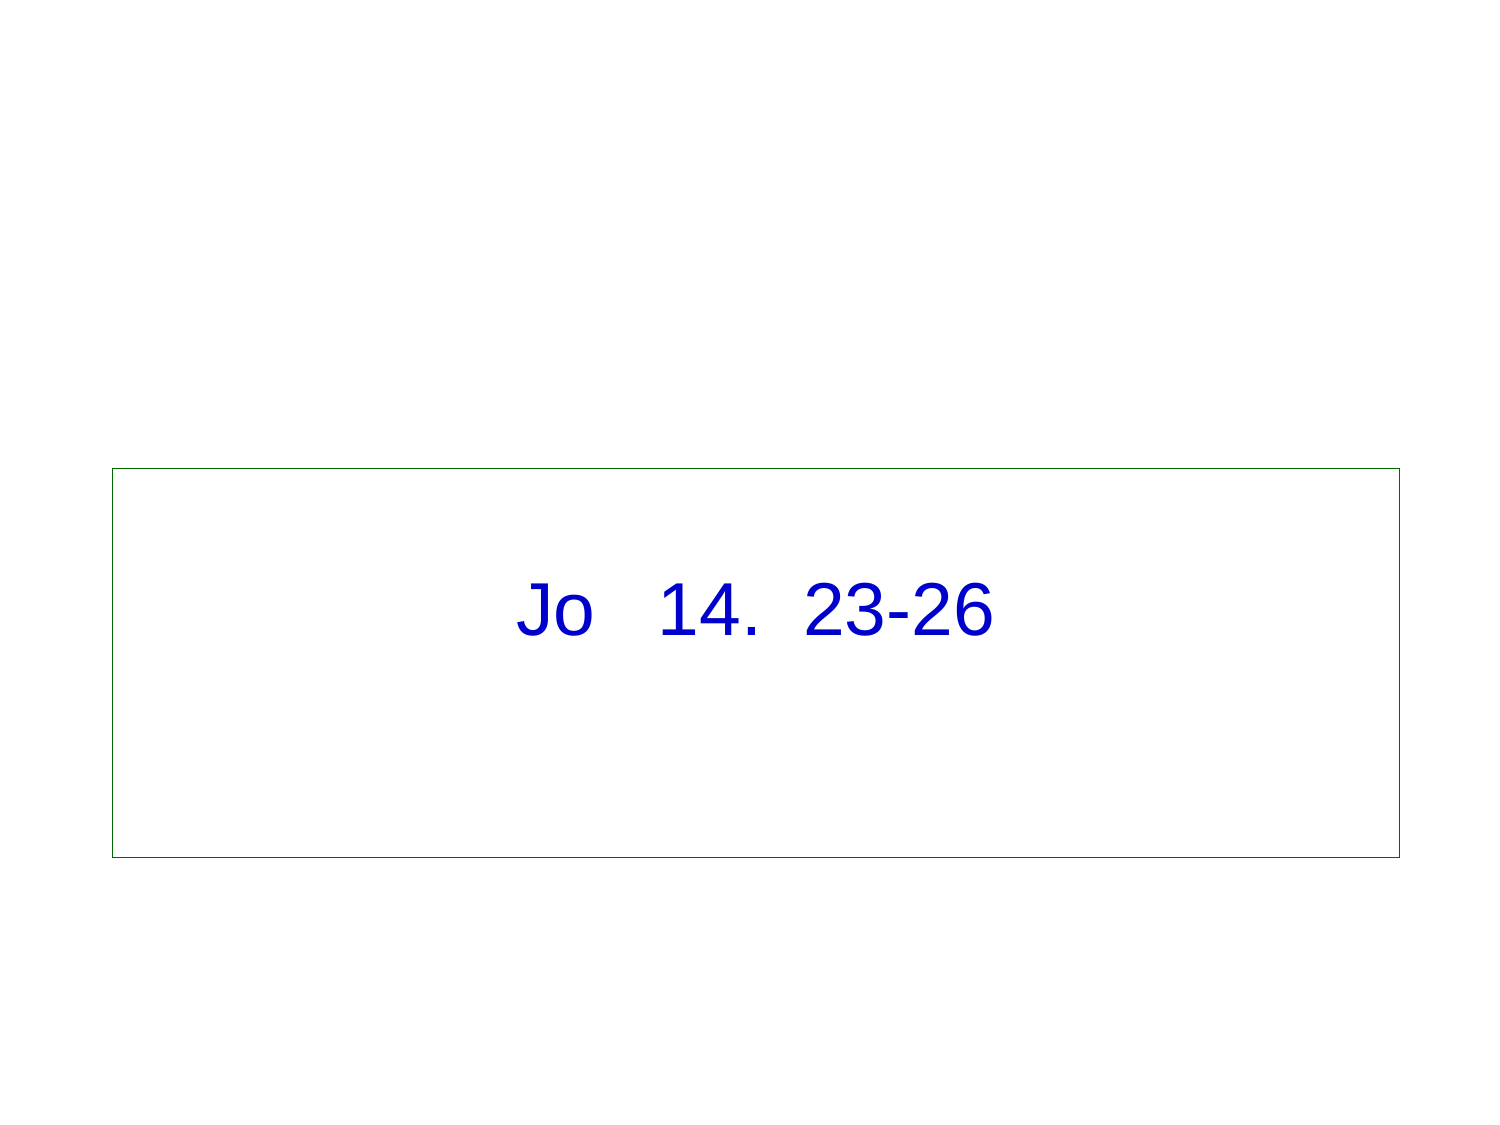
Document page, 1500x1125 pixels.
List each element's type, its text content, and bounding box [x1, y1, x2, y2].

list Jo 14. 23-26 [112, 468, 1400, 858]
